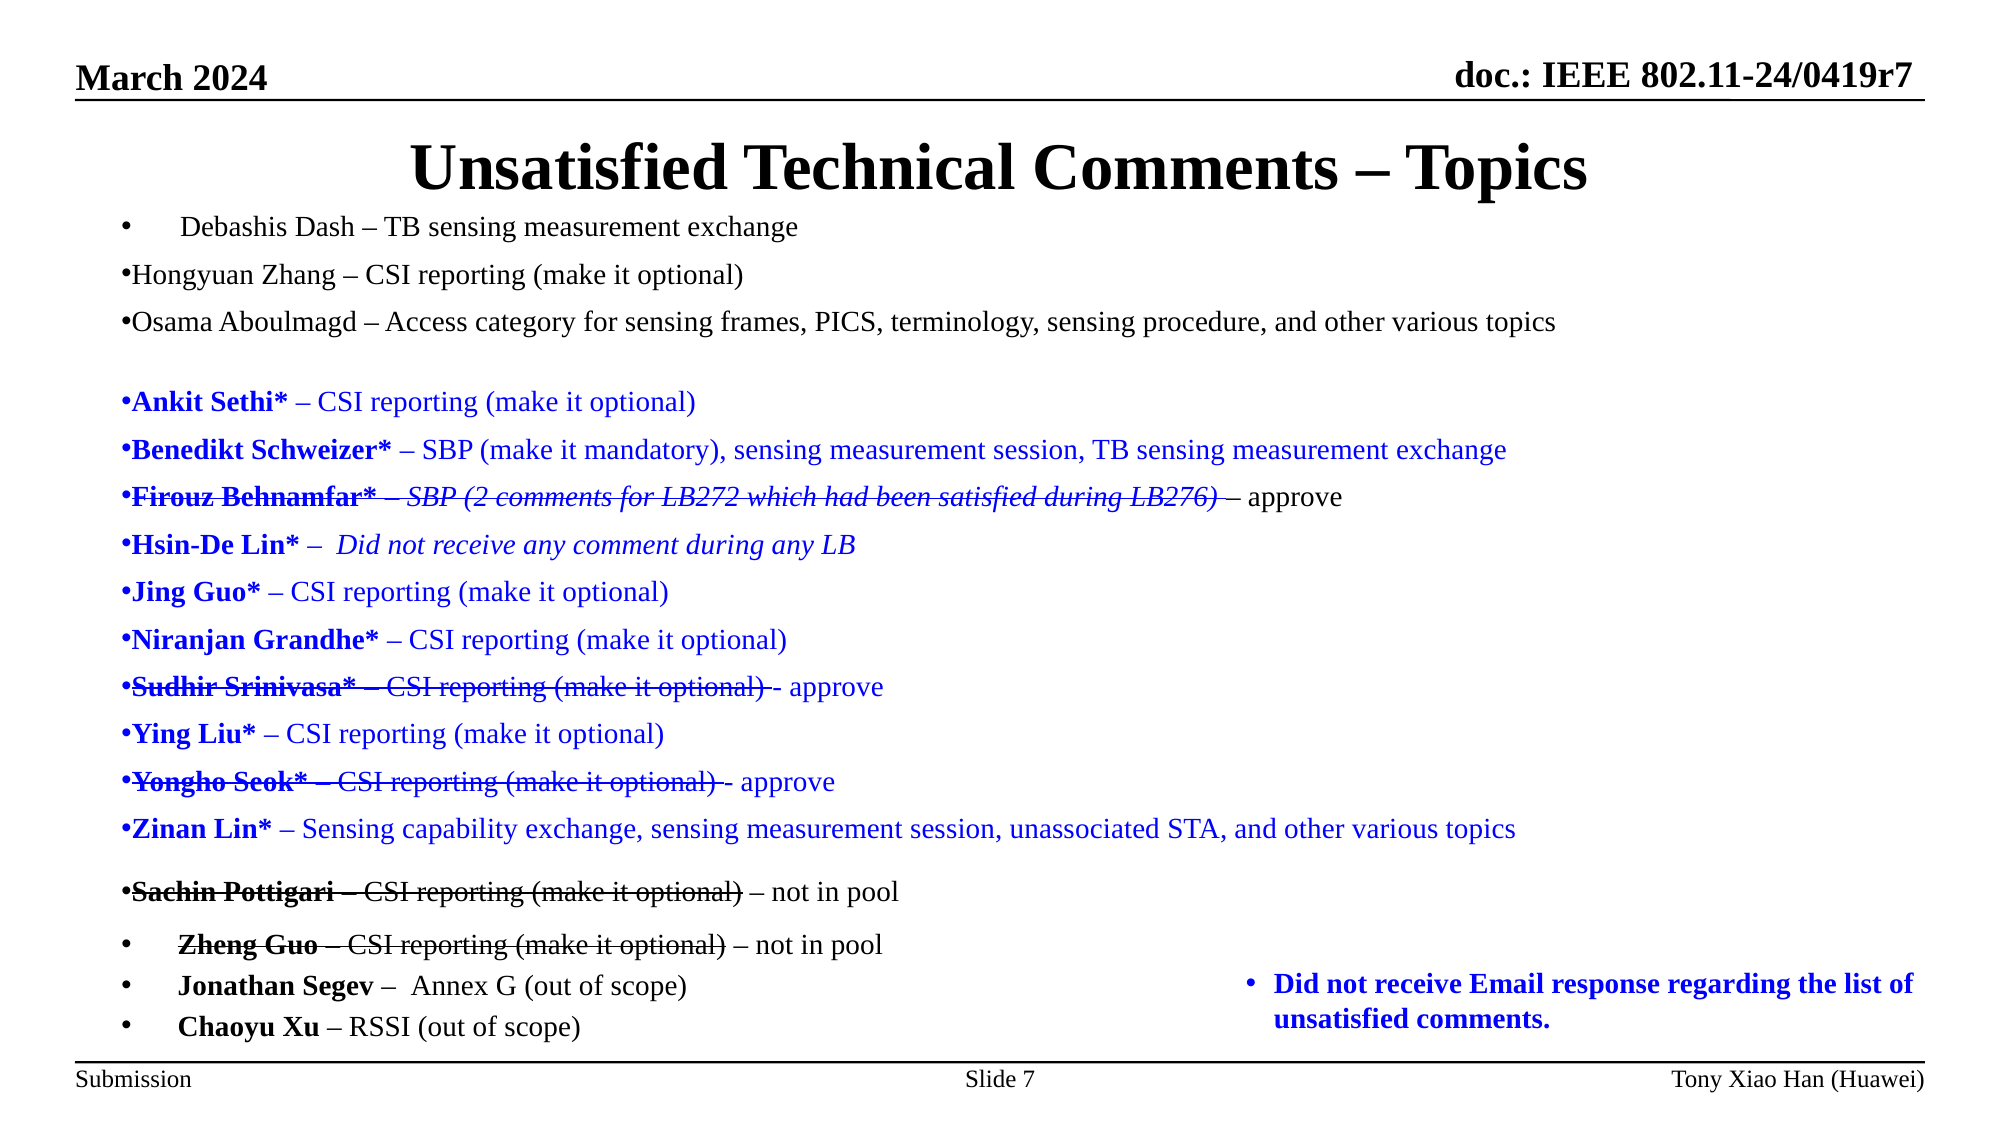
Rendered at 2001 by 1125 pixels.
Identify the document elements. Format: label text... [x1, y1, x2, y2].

title Unsatisfied Technical Comments – Topics [75, 125, 1925, 200]
text_box Did not receive Email response regarding the list of unsatisfied comments. [1231, 957, 1931, 1042]
list Debashis Dash – TB sensing measurement exchange Hongyuan Zhang – CSI reporting (make it optional) Osama Aboulmagd – Access category for sensing frames, PICS, terminology, sensing procedure, and other various topics Ankit Sethi* – CSI reporting (make it optional) Benedikt Schweizer* – SBP (make it mandatory), sensing measurement session, TB sensing measurement exchange Firouz Behnamfar* – SBP (2 comments for LB272 which had been satisfied during LB276) – approve Hsin-De Lin* – Did not receive any comment during any LB Jing Guo* – CSI reporting (make it optional) Niranjan Grandhe* – CSI reporting (make it optional) Sudhir Srinivasa* – CSI reporting (make it optional) - approve Ying Liu* – CSI reporting (make it optional) Yongho Seok* – CSI reporting (make it optional) - approve Zinan Lin* – Sensing capability exchange, sensing measurement session, unassociated STA, and other various topics Sachin Pottigari – CSI reporting (make it optional) – not in pool Zheng Guo – CSI reporting (make it optional) – not in pool Jonathan Segev – Annex G (out of scope) Chaoyu Xu – RSSI (out of scope) [106, 200, 1894, 1043]
